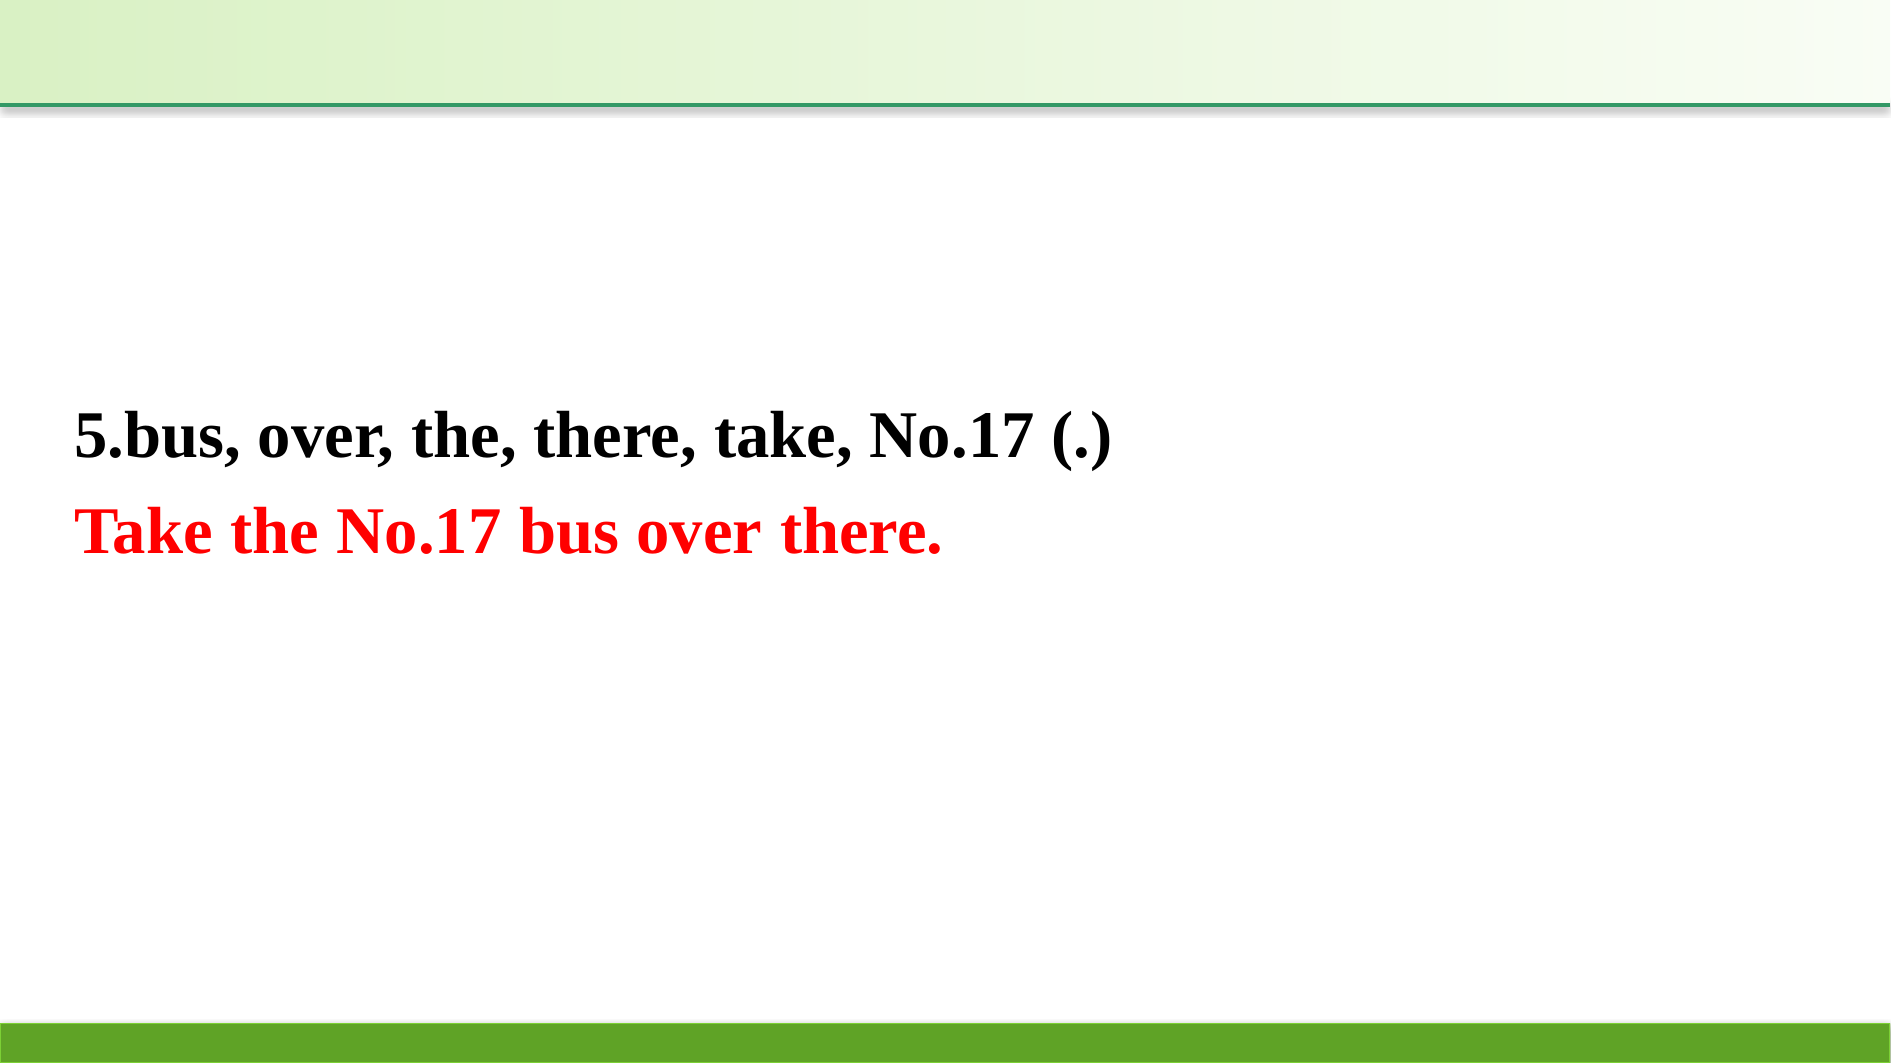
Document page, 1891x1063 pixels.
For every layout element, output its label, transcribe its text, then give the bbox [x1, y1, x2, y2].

text_box 5.bus, over, the, there, take, No.17 (.) Take the No.17 bus over there. [59, 367, 1833, 574]
